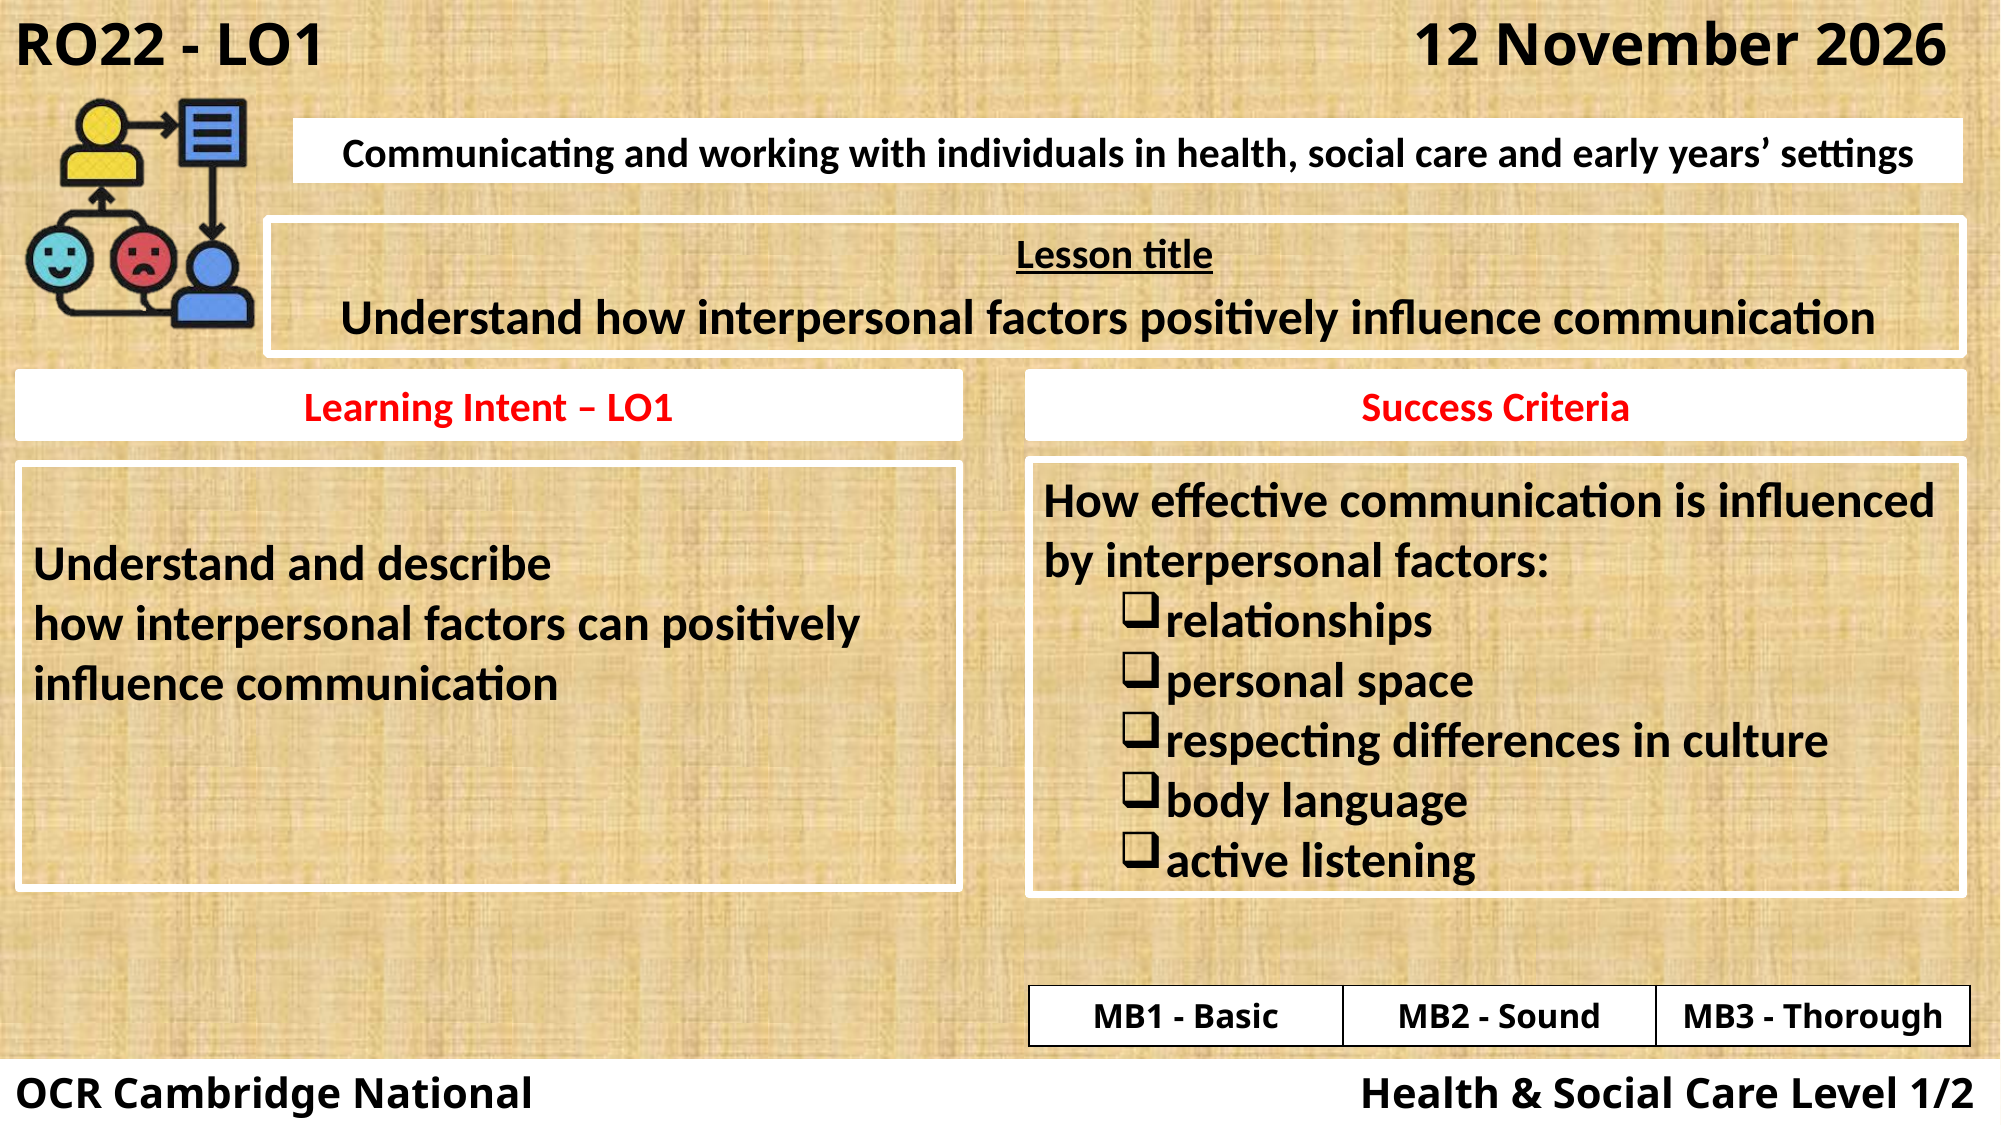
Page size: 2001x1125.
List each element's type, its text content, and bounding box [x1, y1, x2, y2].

text_box 28 September 2020 [1205, 0, 1964, 94]
text_box How effective communication is influenced by interpersonal factors: relationships personal space respecting differences in culture body language active listening [1028, 459, 1964, 895]
table_header MB2 - Sound [1344, 986, 1655, 1045]
table_header MB1 - Basic [1030, 986, 1342, 1045]
picture [0, 0, 2001, 1125]
text_box Health & Social Care Level 1/2 [1028, 1059, 2000, 1125]
text_box Communicating and working with individuals in health, social care and early years’ settings [293, 118, 1963, 183]
text_box Understand and describe how interpersonal factors can positively influence communication [18, 463, 960, 889]
text_box Learning Intent – LO1 [18, 372, 960, 438]
text_box OCR Cambridge National [0, 1059, 1028, 1125]
text_box Lesson title Understand how interpersonal factors positively influence communication [266, 218, 1964, 354]
table_header MB3 - Thorough [1657, 986, 1969, 1045]
text_box RO22 - LO1 [0, 0, 398, 85]
text_box Success Criteria [1028, 372, 1964, 438]
